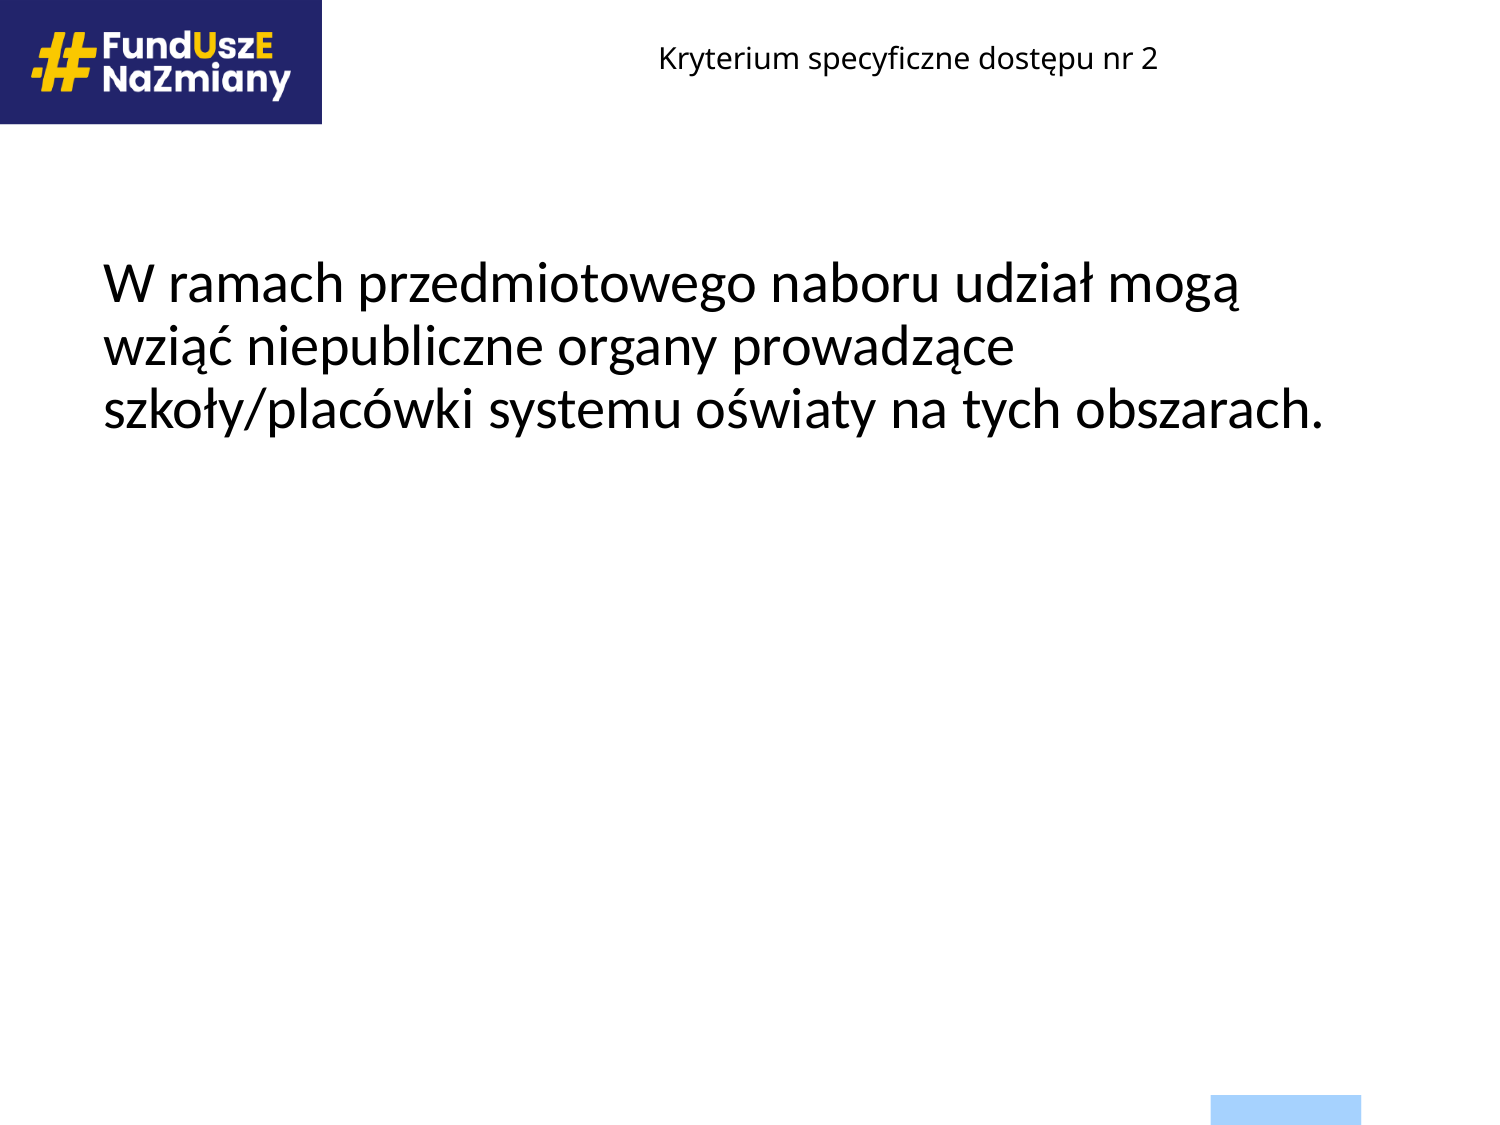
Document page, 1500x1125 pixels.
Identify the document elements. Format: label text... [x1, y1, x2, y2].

list W ramach przedmiotowego naboru udział mogą wziąć niepubliczne organy prowadzące szkoły/placówki systemu oświaty na tych obszarach. [88, 154, 1382, 997]
title Kryterium specyficzne dostępu nr 2 [643, 2, 1500, 138]
picture [0, 0, 1500, 1125]
